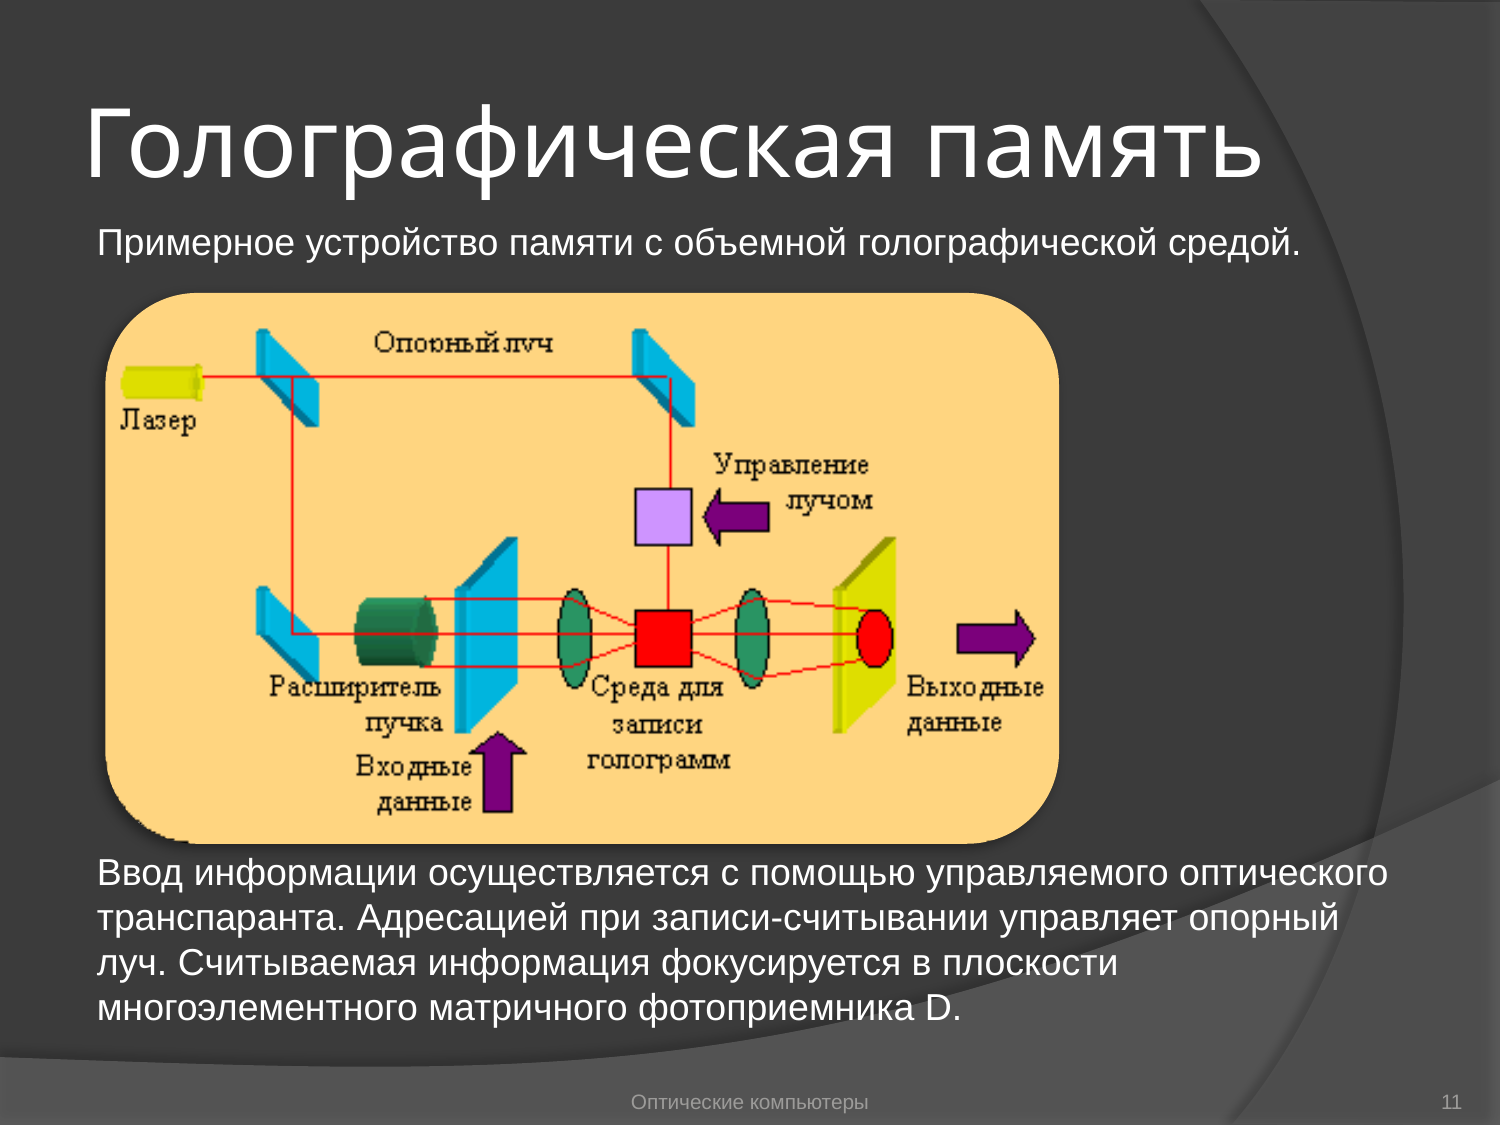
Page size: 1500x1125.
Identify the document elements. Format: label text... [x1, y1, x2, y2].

slide_number 11 [1337, 1053, 1463, 1114]
footer Оптические компьютеры [512, 1053, 988, 1114]
picture [105, 292, 1060, 844]
title Голографическая память [75, 45, 1300, 233]
list Примерное устройство памяти с объемной голографической средой. Ввод информации осуществляется с помощью управляемого оптического транспаранта. Адресацией при записи-считывании управляет опорный луч. Считываемая информация фокусируется в плоскости многоэлементного матричного фотоприемника D. [82, 210, 1425, 1067]
